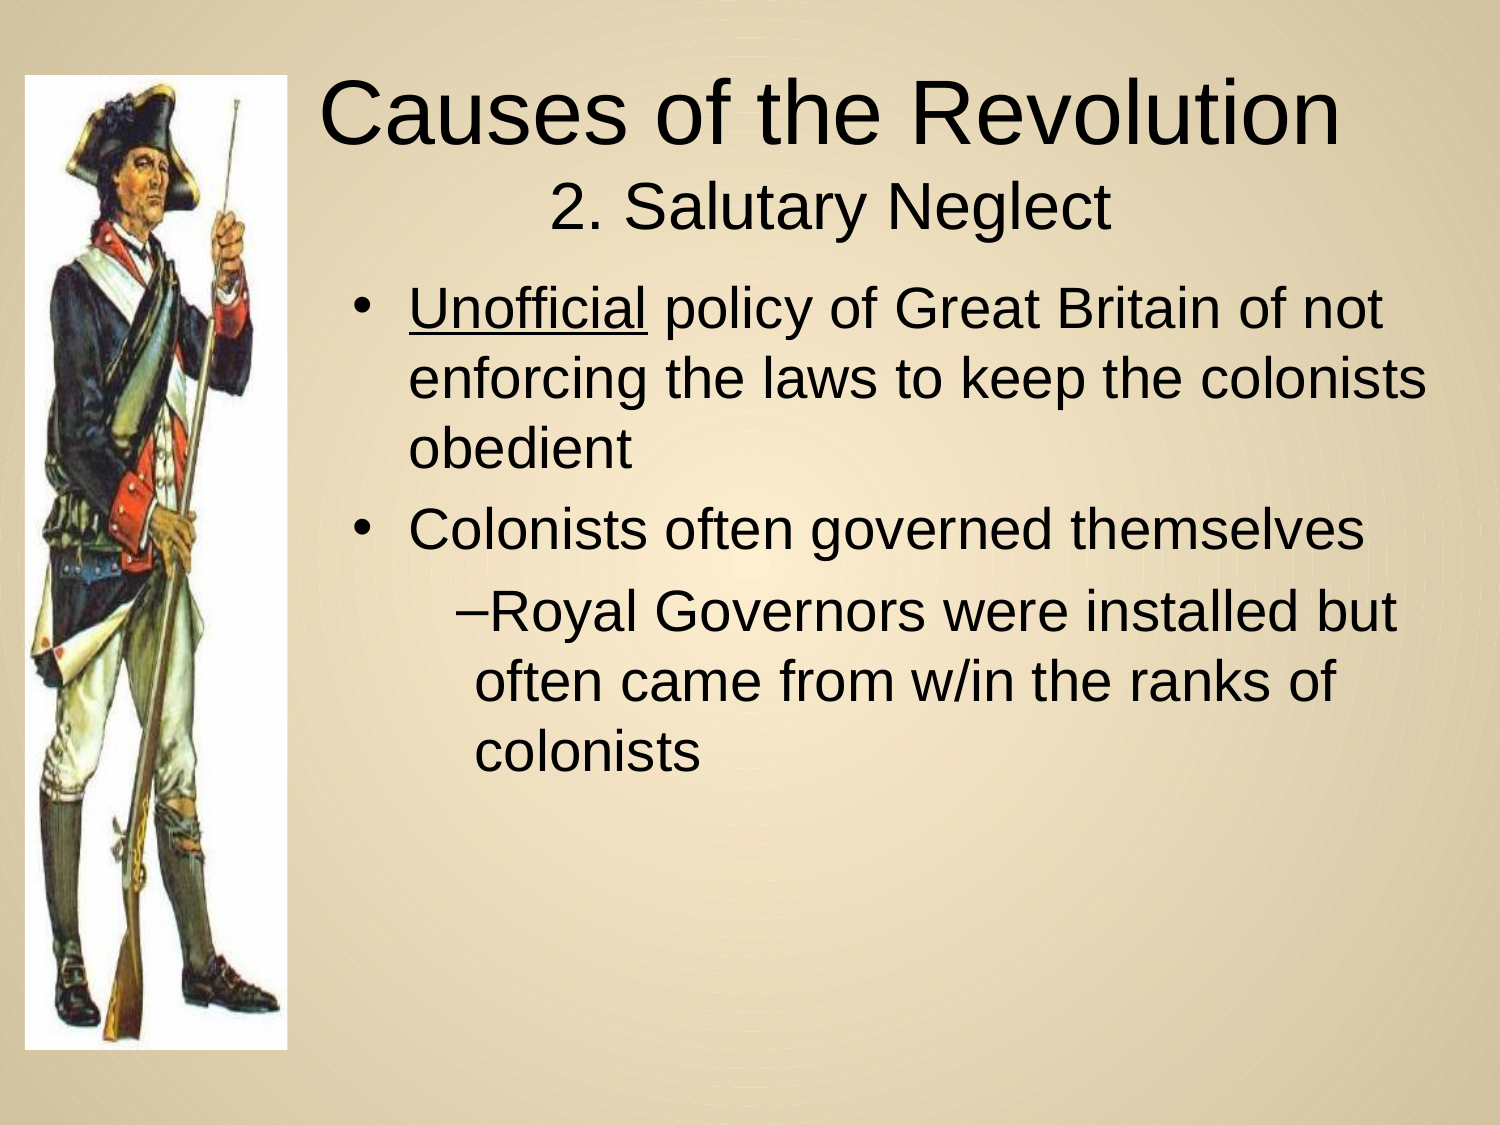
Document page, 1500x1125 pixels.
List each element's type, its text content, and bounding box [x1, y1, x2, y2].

title Causes of the Revolution 2. Salutary Neglect [237, 45, 1425, 233]
list Unofficial policy of Great Britain of not enforcing the laws to keep the colonists obedient Colonists often governed themselves Royal Governors were installed but often came from w/in the ranks of colonists [337, 262, 1500, 1005]
picture [24, 75, 288, 1050]
